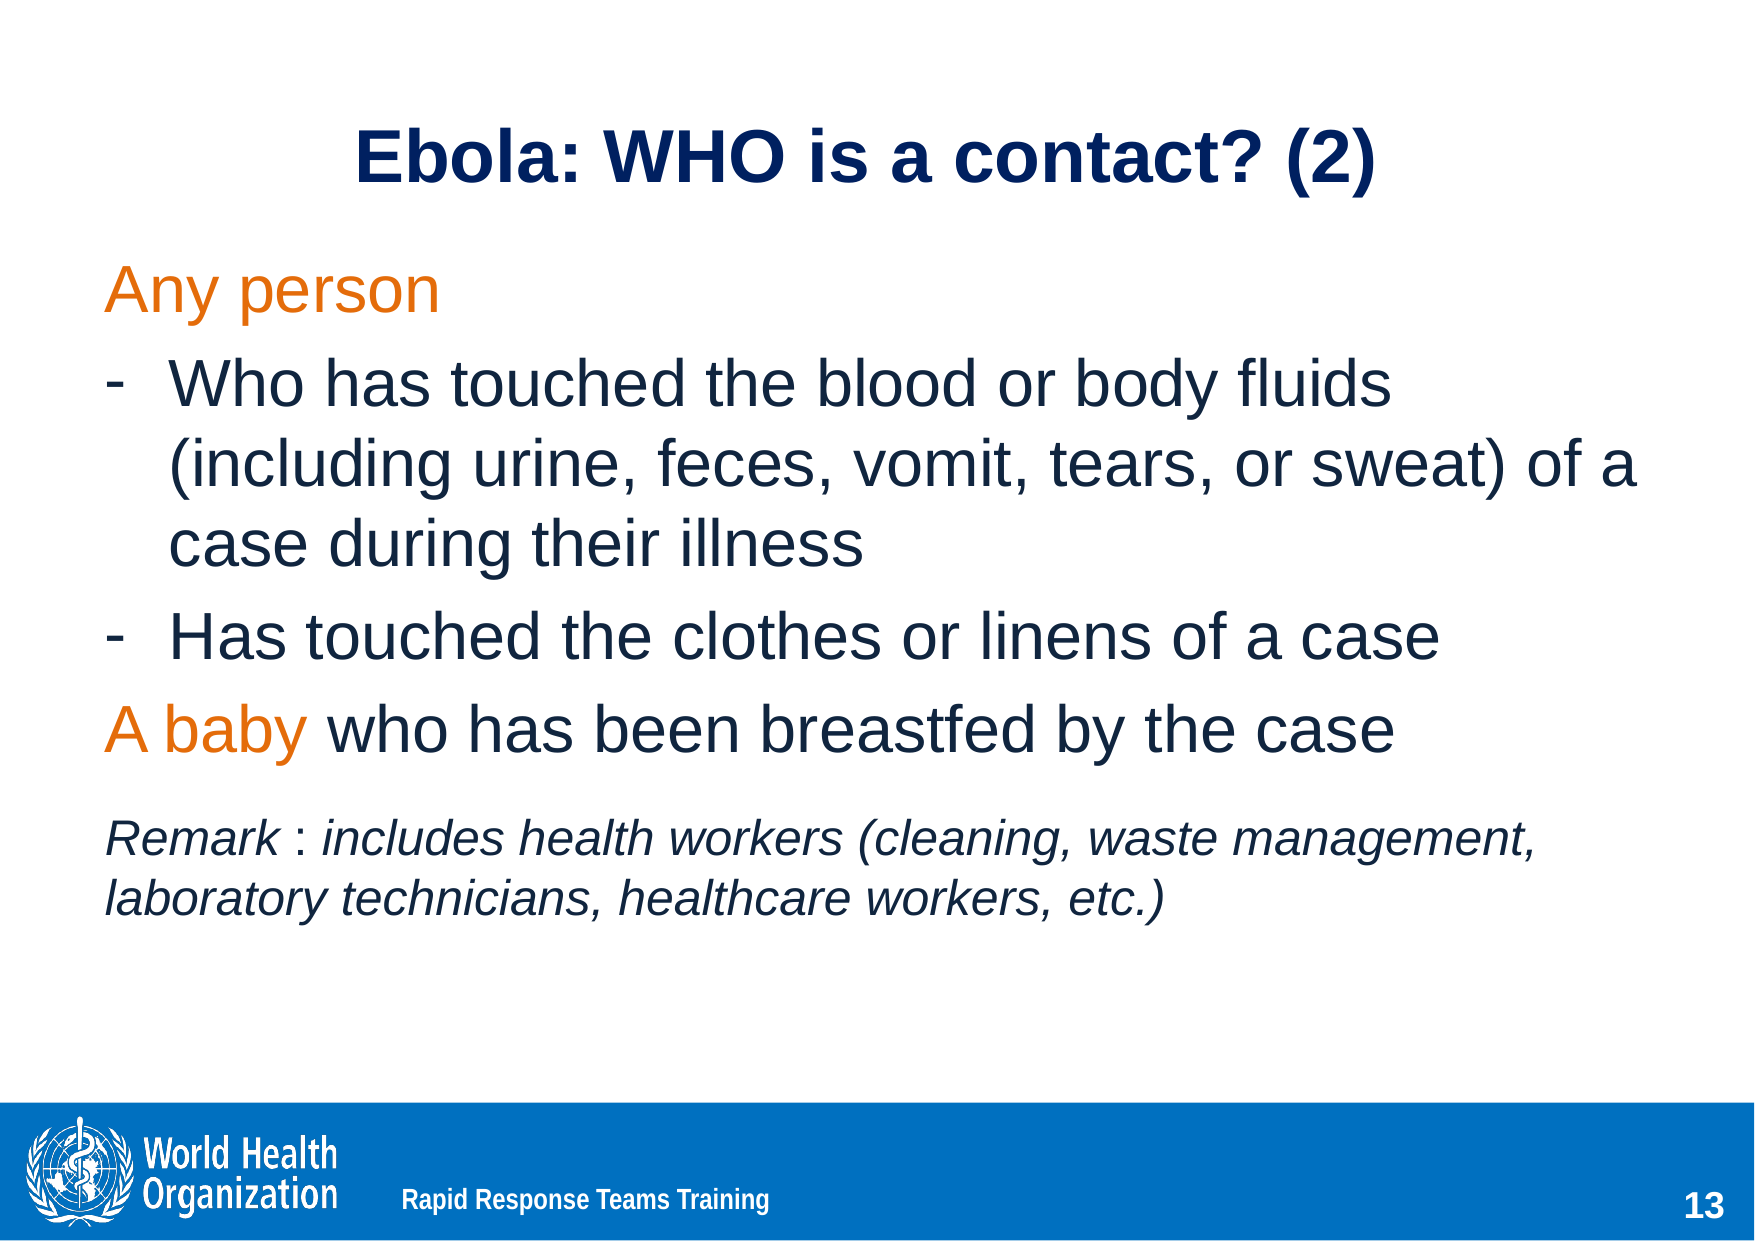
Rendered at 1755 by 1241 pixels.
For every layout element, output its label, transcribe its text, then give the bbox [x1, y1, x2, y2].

picture [25, 1116, 337, 1227]
list Any person Who has touched the blood or body fluids (including urine, feces, vomit, tears, or sweat) of a case during their illness Has touched the clothes or linens of a case A baby who has been breastfed by the case Remark : includes health workers (cleaning, waste management, laboratory technicians, healthcare workers, etc.) [87, 237, 1667, 1057]
title Ebola: WHO is a contact? (2) [87, 49, 1667, 237]
